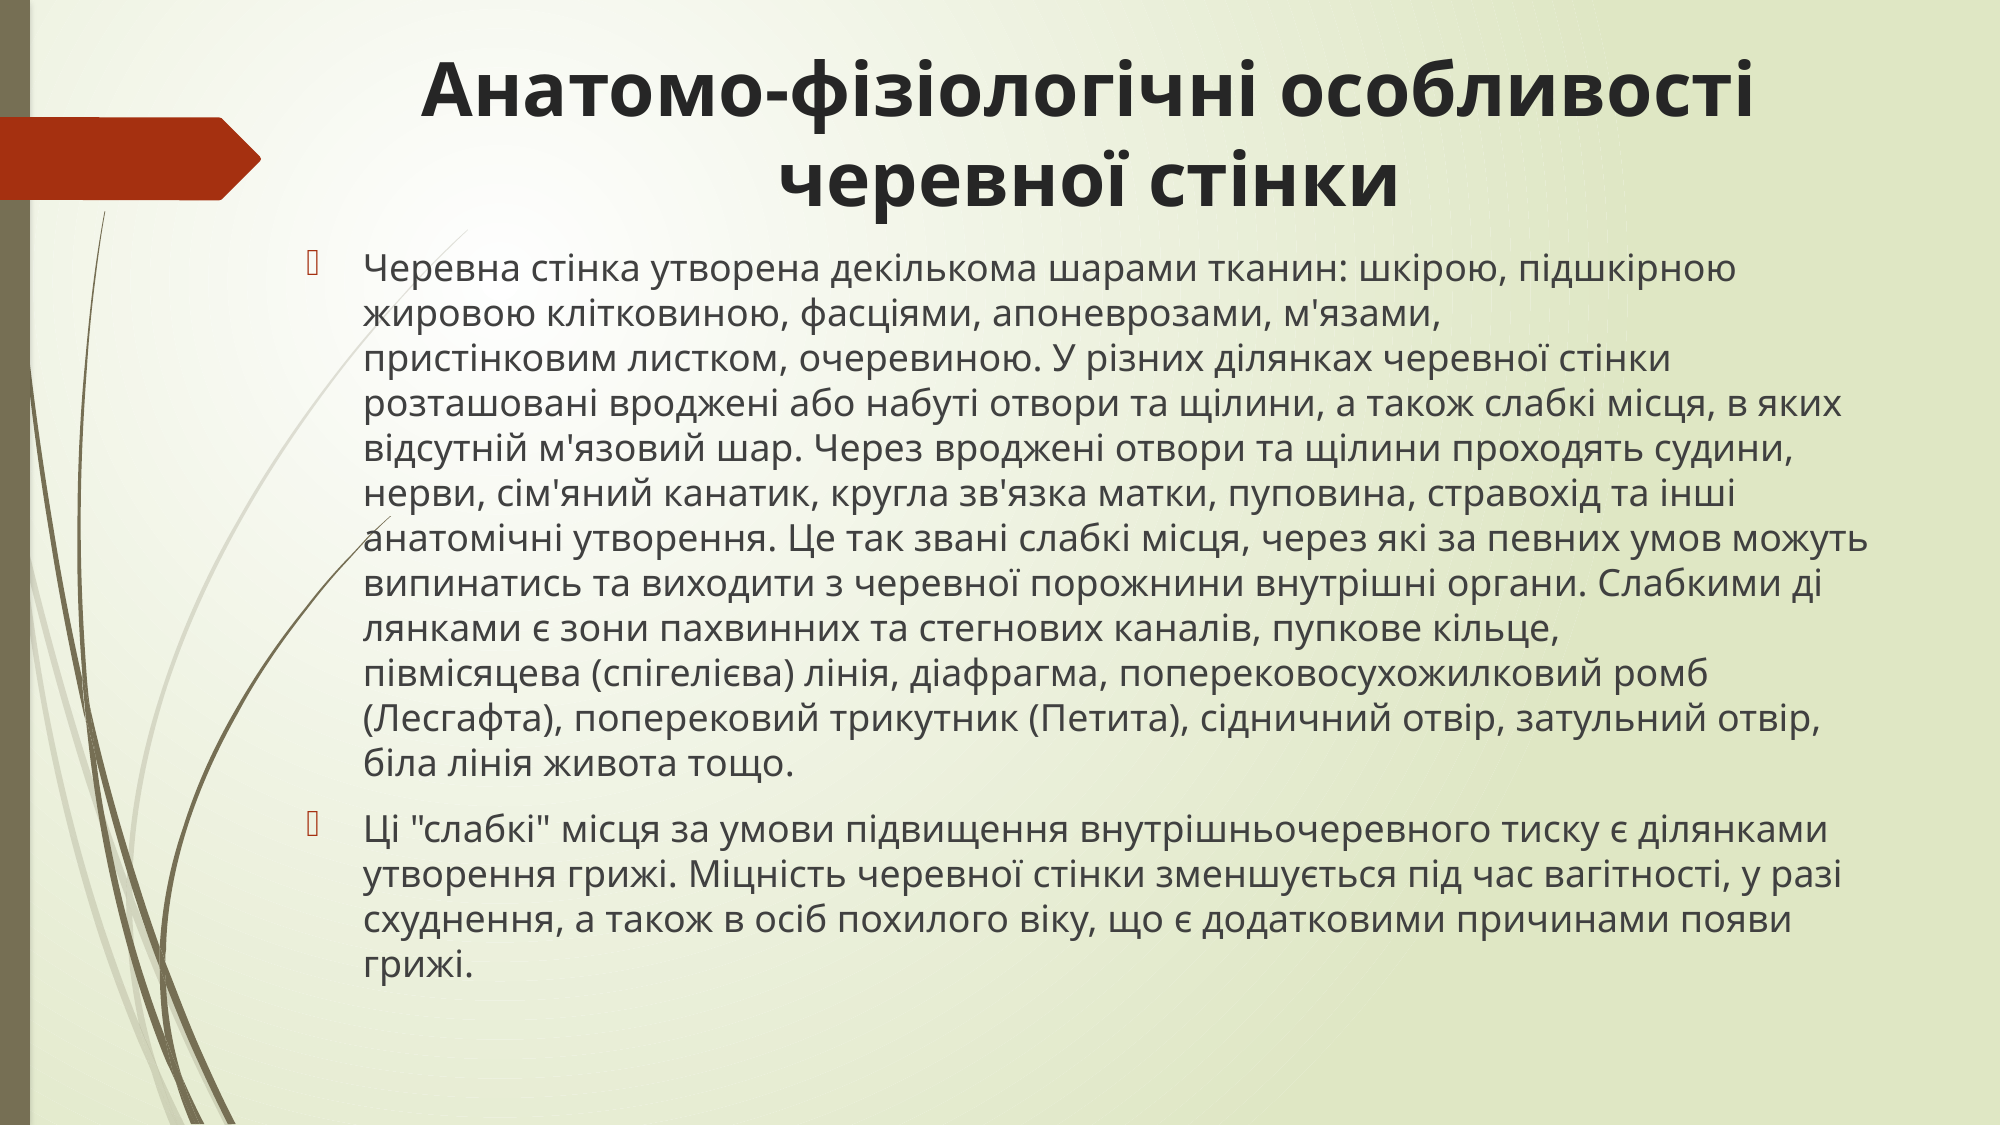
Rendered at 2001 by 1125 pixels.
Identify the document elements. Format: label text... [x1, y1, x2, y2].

title Анатомо-фізіологічні особливості черевної стінки [291, 33, 1888, 236]
list Черевна стінка утворена декількома шарами тканин: шкірою, підшкірною жировою клітковиною, фасціями, апоневрозами, м'язами, пристінковим листком, очеревиною. У різних ділянках черевної стінки розташовані вроджені або набуті отвори та щілини, а також слабкі місця, в яких відсутній м'язовий шар. Через вроджені отвори та щілини проходять судини, нерви, сім'яний канатик, кругла зв'язка матки, пуповина, стравохід та інші анатомічні утворення. Це так звані слабкі місця, через які за певних умов можуть випинатись та виходити з черевної порожнини внутрішні органи. Слабкими ді­лянками є зони пахвинних та стегнових каналів, пупкове кільце, півмісяцева (спігелієва) лінія, діафрагма, поперековосухожилковий ромб (Лесгафта), поперековий трикутник (Петита), сідничний отвір, затульний отвір, біла лінія живота тощо. Ці "слабкі" місця за умови підвищення внутрішньочеревного тиску є ділянками утворення грижі. Міцність черевної стінки зменшується під час вагітності, у разі схуднення, а також в осіб похилого віку, що є додатковими причинами появи грижі. [291, 236, 1888, 1055]
